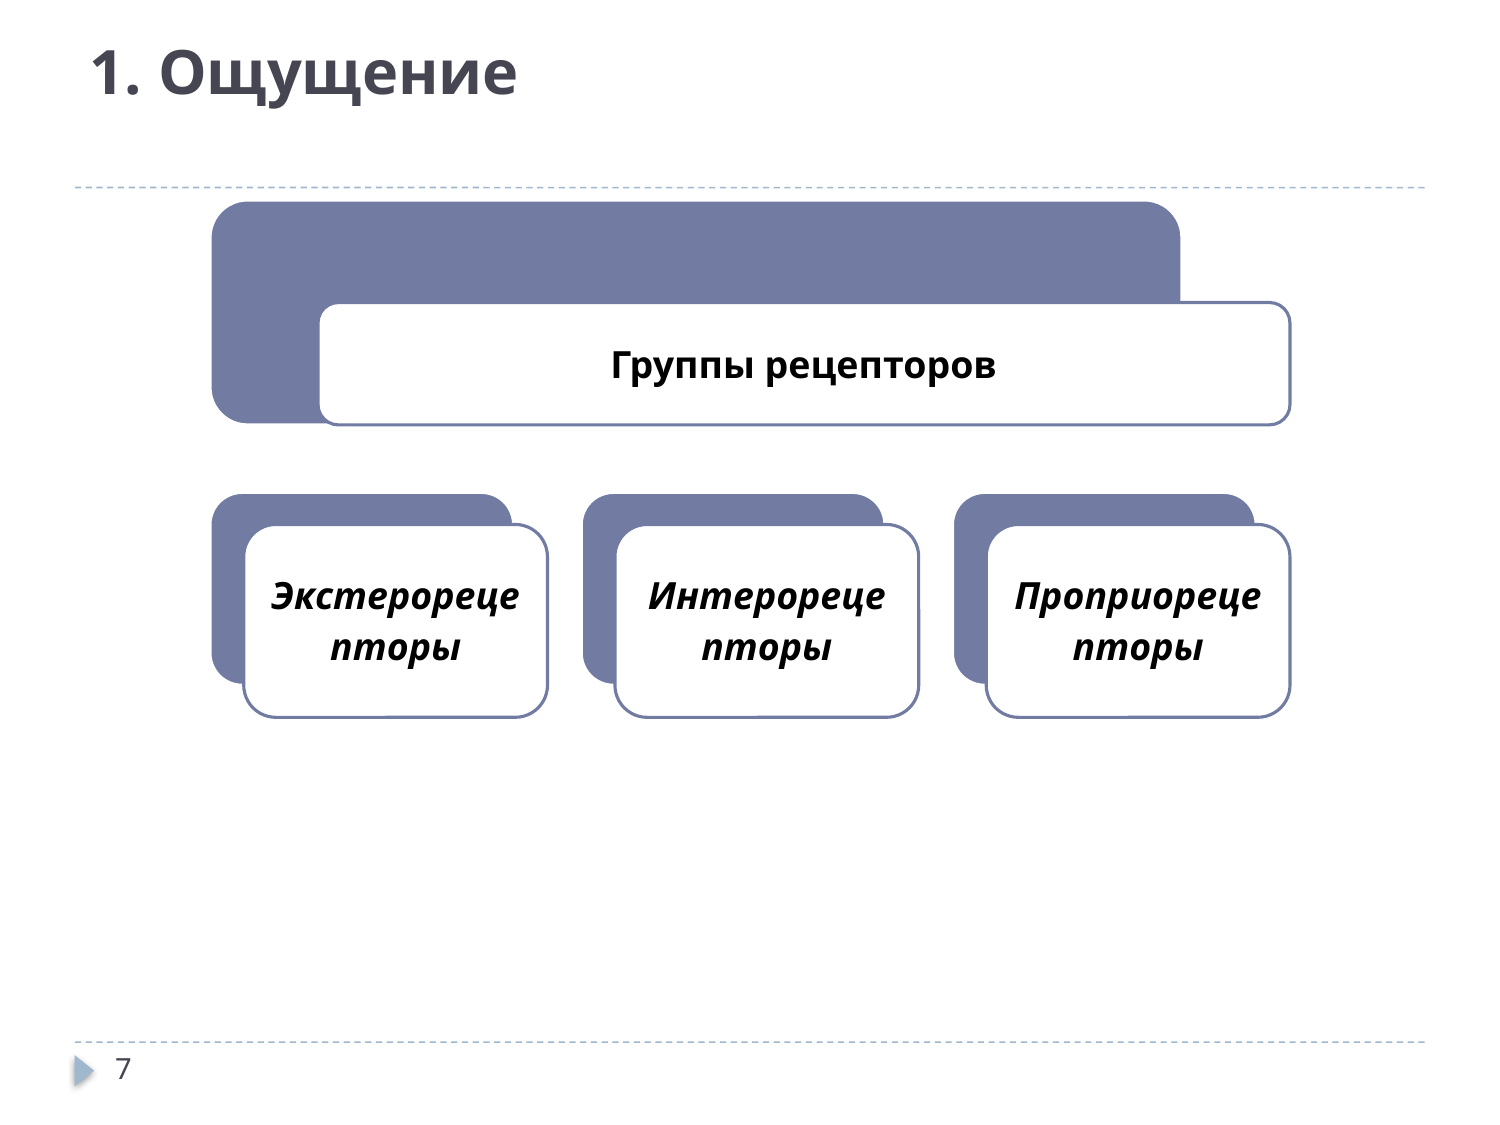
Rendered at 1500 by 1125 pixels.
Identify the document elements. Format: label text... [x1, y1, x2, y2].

title 1. Ощущение [75, 24, 1425, 188]
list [74, 199, 1426, 1011]
slide_number 7 [100, 1042, 426, 1103]
